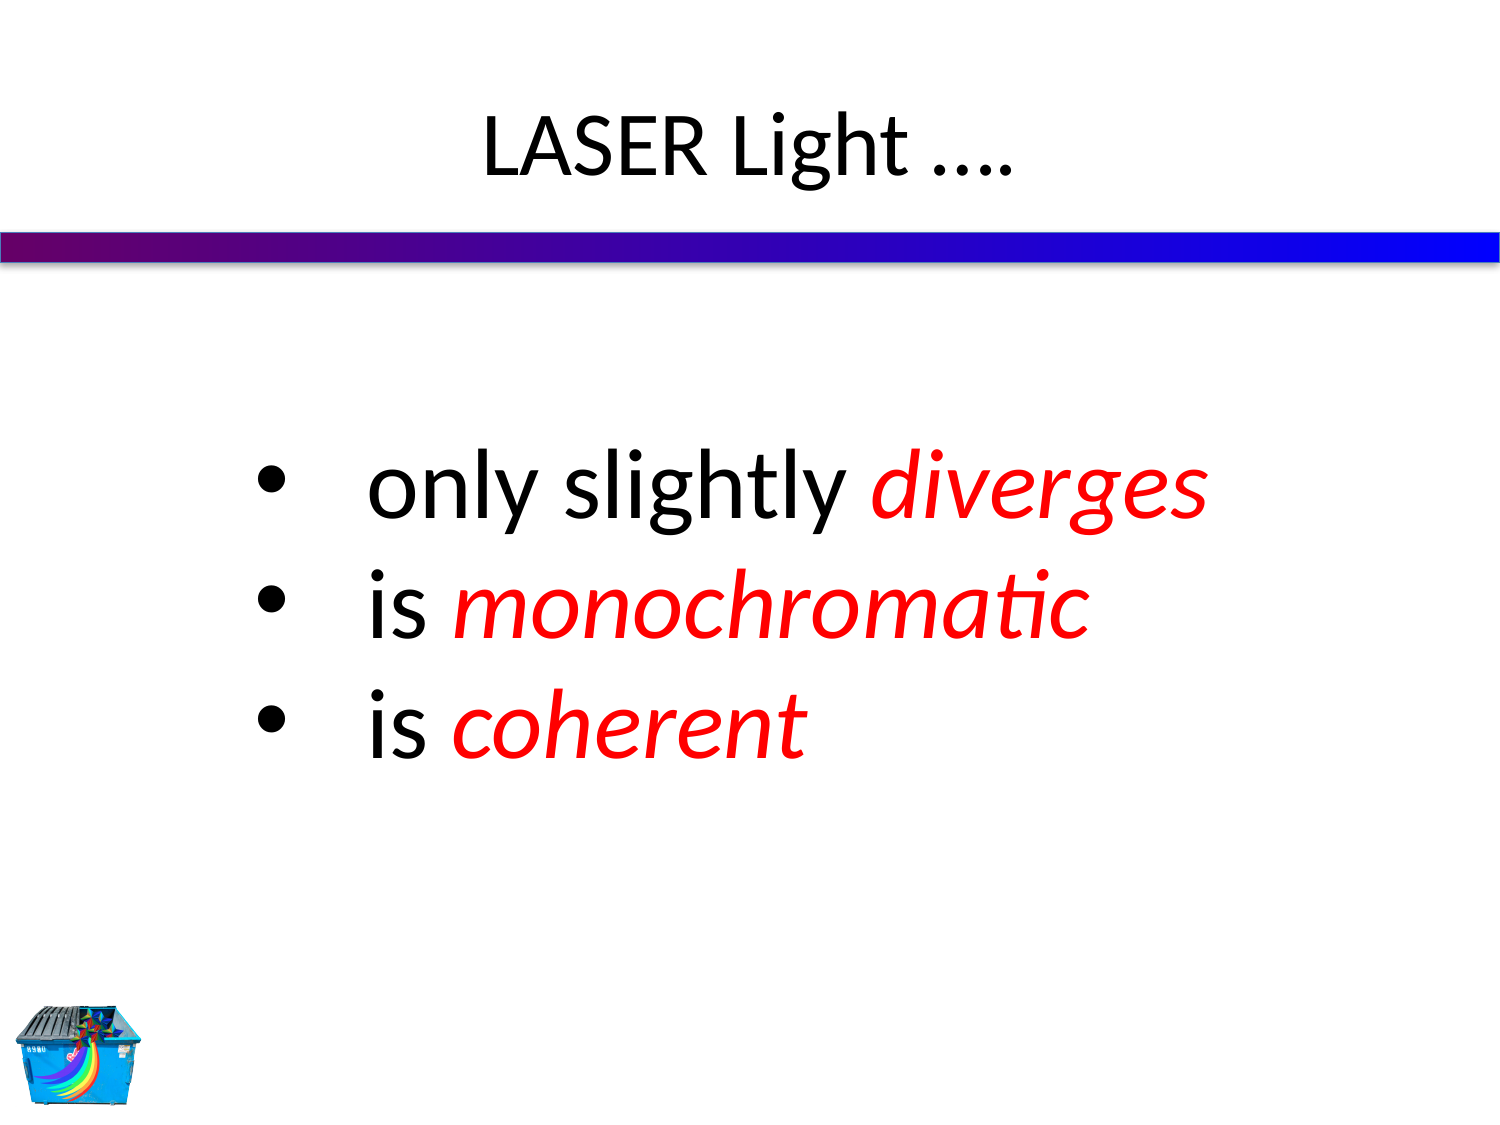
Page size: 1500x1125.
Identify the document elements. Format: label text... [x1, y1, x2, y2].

title LASER Light …. [75, 45, 1425, 233]
picture [14, 1004, 143, 1107]
text_box only slightly diverges is monochromatic is coherent [239, 410, 1270, 786]
